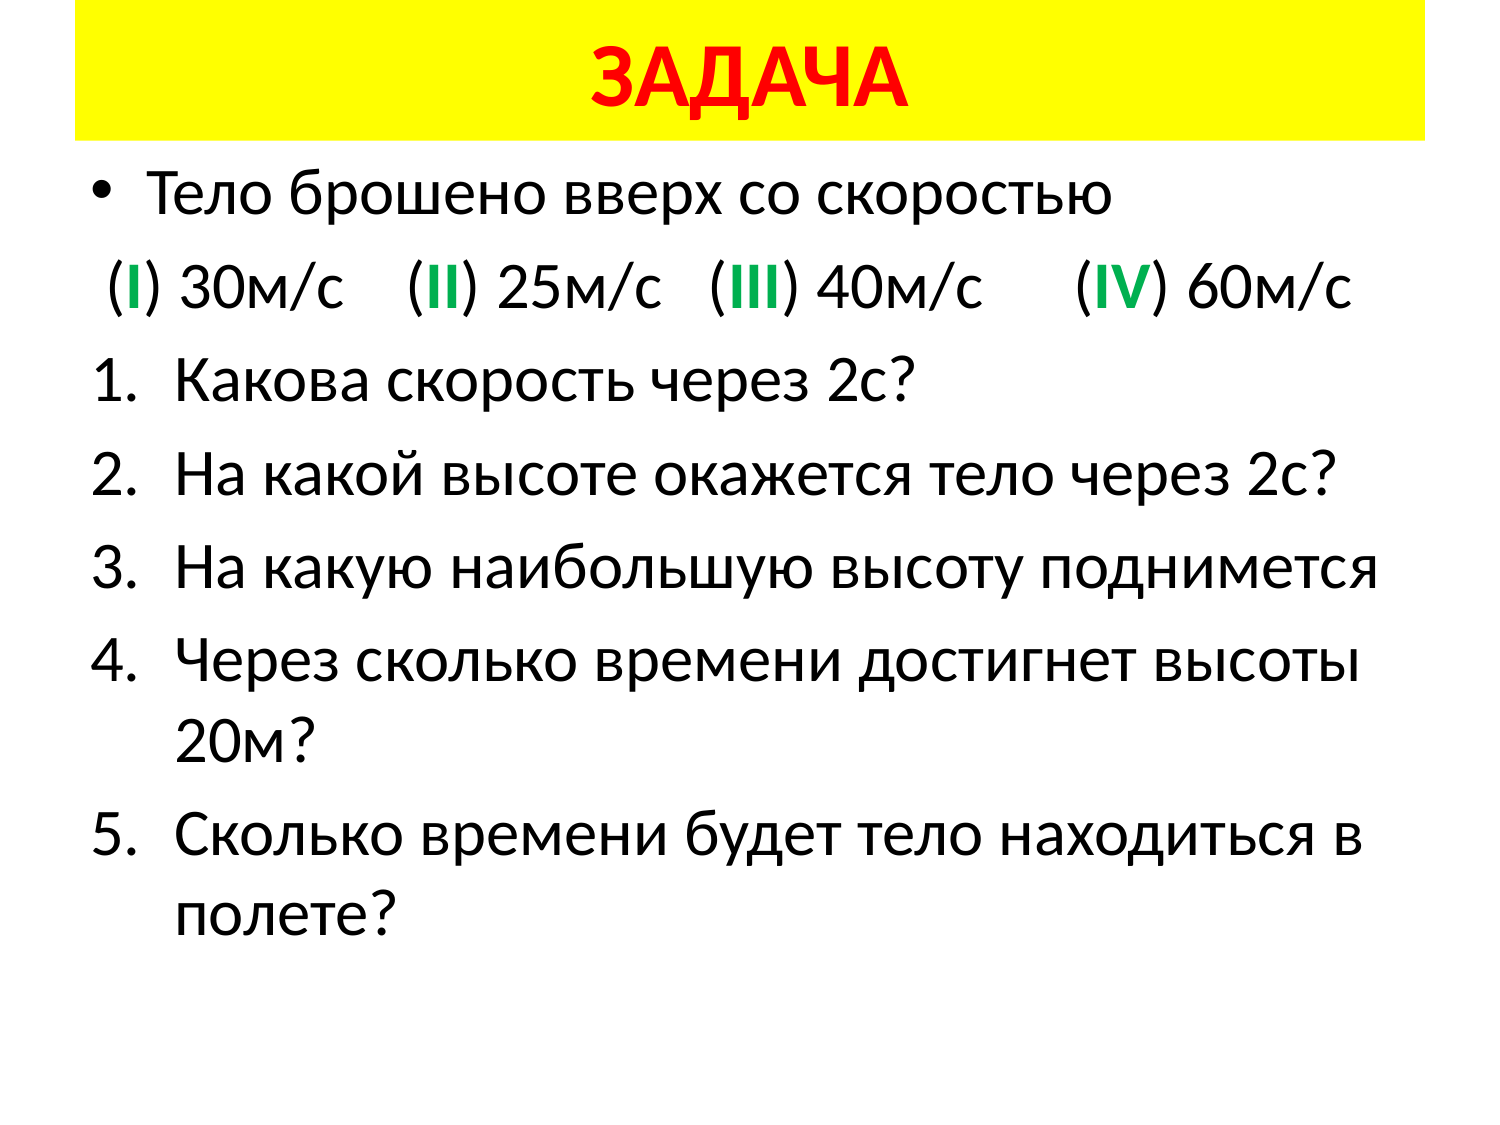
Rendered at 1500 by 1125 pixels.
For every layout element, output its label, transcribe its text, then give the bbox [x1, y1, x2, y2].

list Тело брошено вверх со скоростью (I) 30м/с (II) 25м/с (III) 40м/с (IV) 60м/с Какова скорость через 2с? На какой высоте окажется тело через 2с? На какую наибольшую высоту поднимется Через сколько времени достигнет высоты 20м? Сколько времени будет тело находиться в полете? [75, 140, 1425, 1005]
title ЗАДАЧА [75, 0, 1425, 140]
